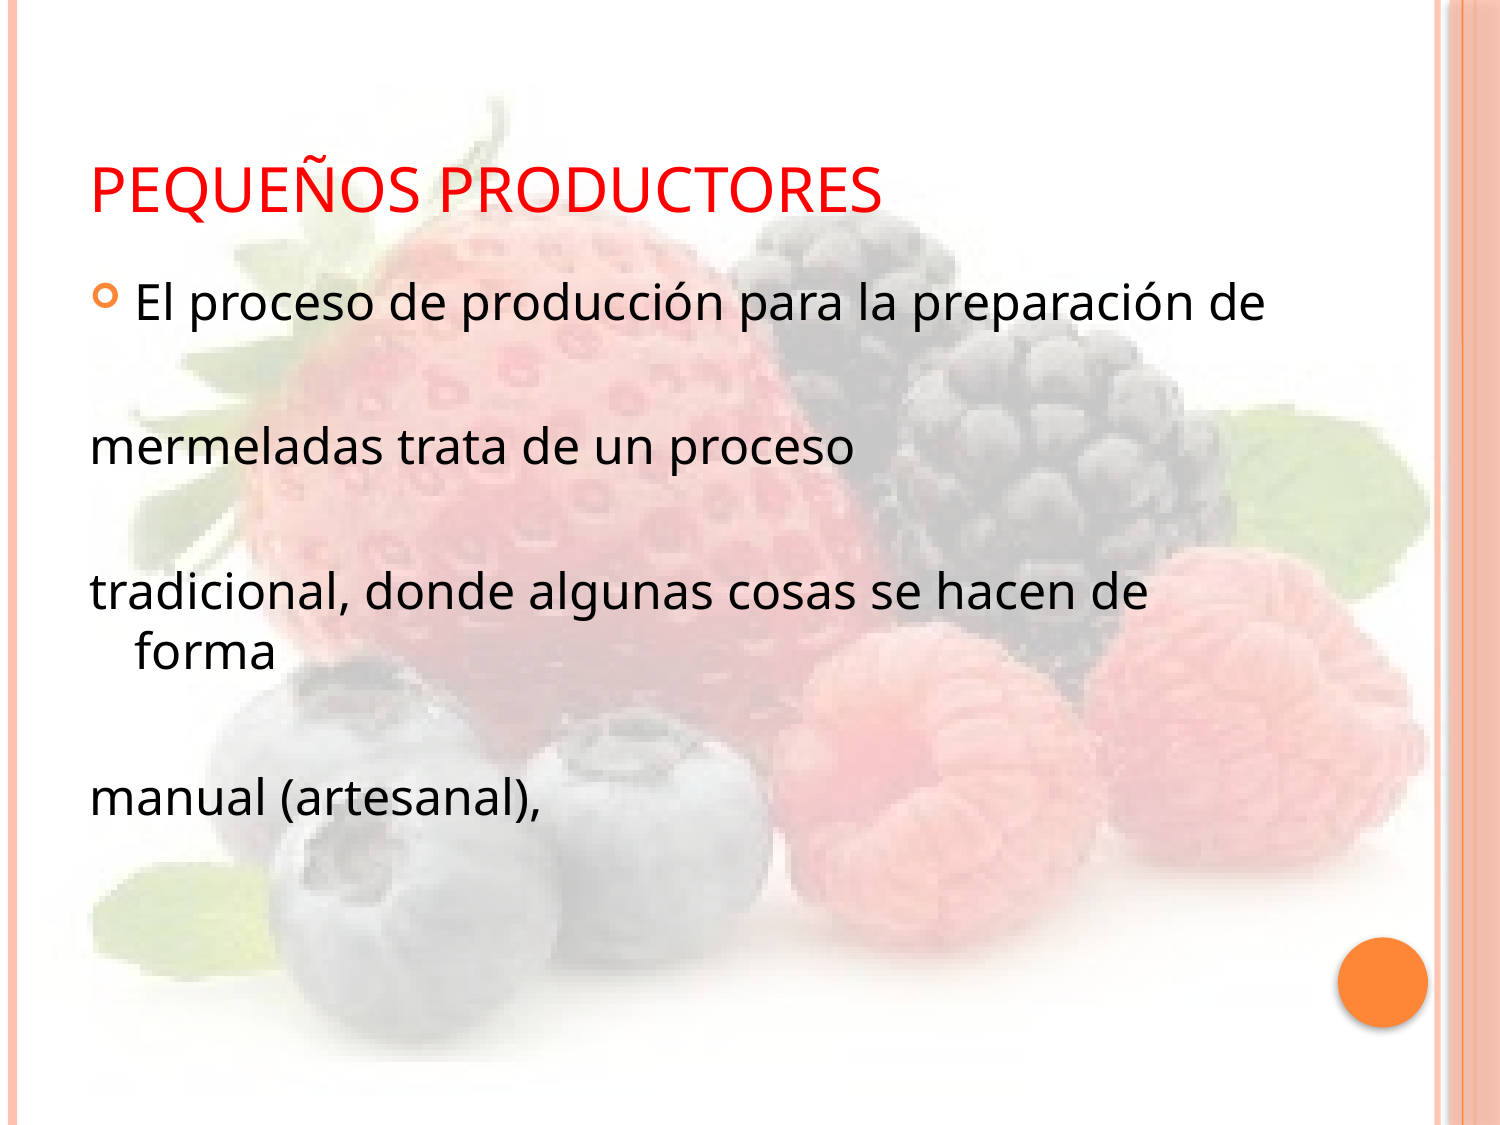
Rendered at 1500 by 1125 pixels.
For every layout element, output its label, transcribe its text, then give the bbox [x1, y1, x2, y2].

title Pequeños productores [75, 45, 1300, 233]
list El proceso de producción para la preparación de mermeladas trata de un proceso tradicional, donde algunas cosas se hacen de forma manual (artesanal), [75, 262, 1300, 1062]
